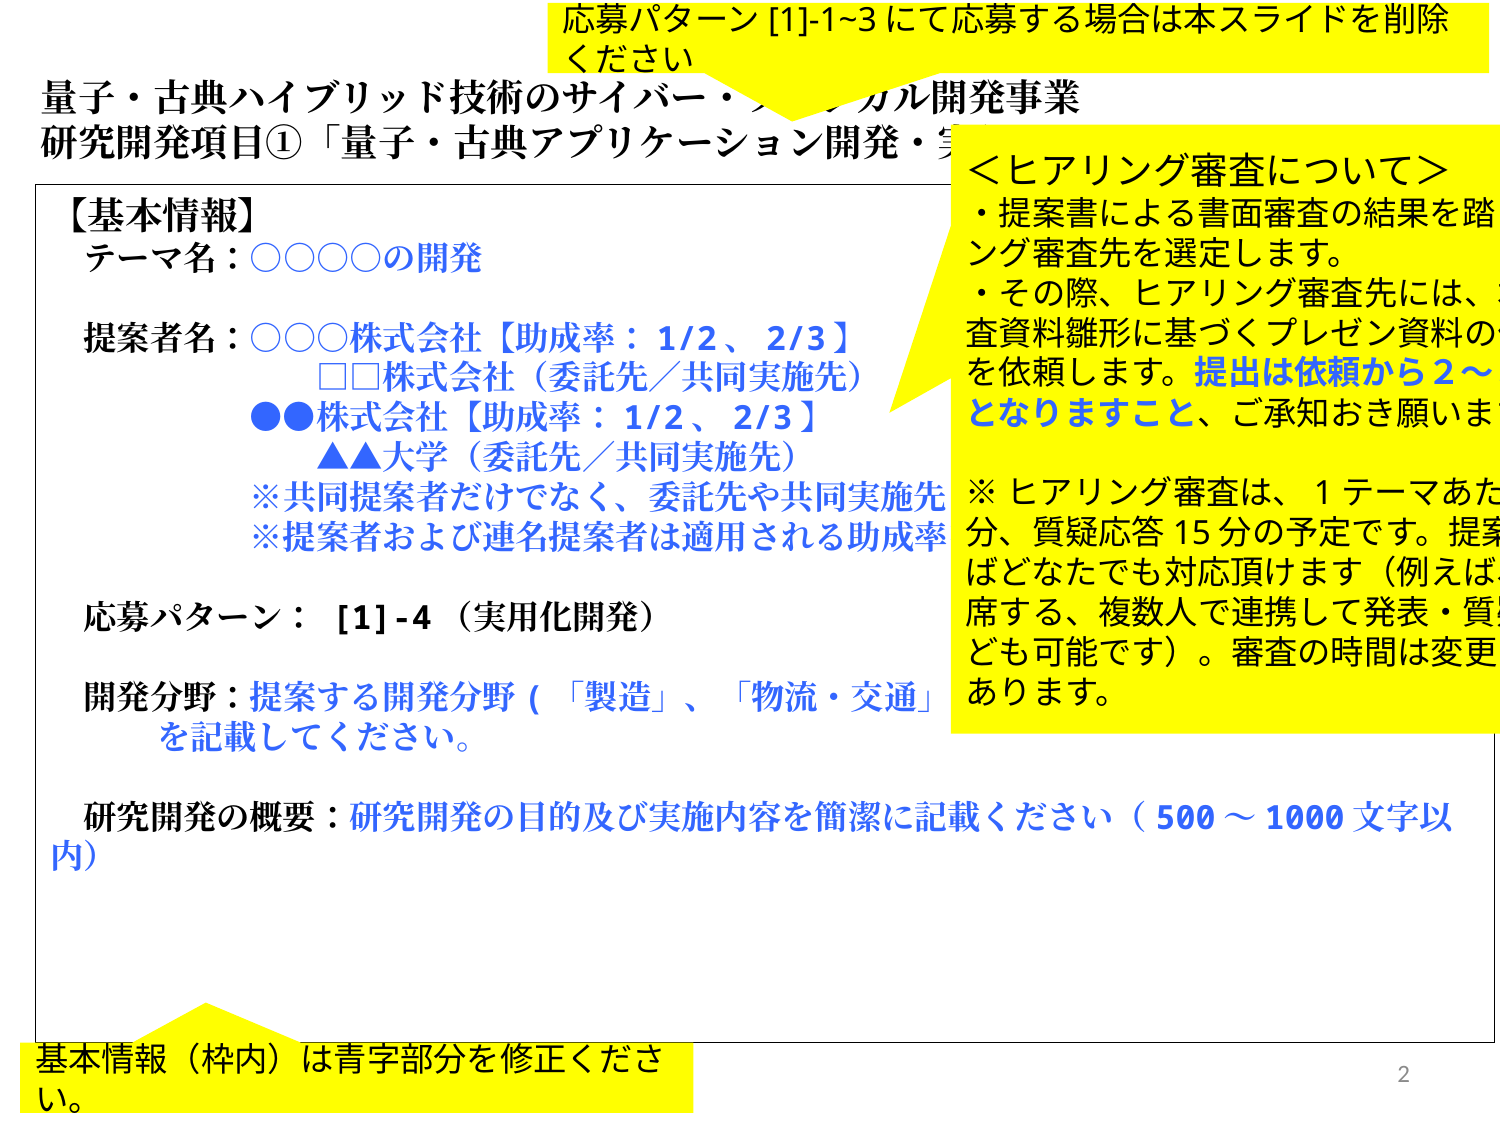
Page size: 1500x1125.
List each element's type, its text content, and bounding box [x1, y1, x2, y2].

slide_number 2 [1074, 1042, 1425, 1103]
text_box 基本情報（枠内）は青字部分を修正ください。 [18, 1000, 696, 1115]
text_box 応募パターン[1]-1~3にて応募する場合は本スライドを削除ください [545, 0, 1492, 124]
text_box ＜ヒアリング審査について＞ ・提案書による書面審査の結果を踏まえて、ヒアリング審査先を選定します。 ・その際、ヒアリング審査先には、本ヒアリング審査資料雛形に基づくプレゼン資料の作成および提出を依頼します。提出は依頼から２～３日後と短納期となりますこと、ご承知おき願います。 ※ヒアリング審査は、1テーマあたりプレゼン15分、質疑応答15分の予定です。提案関係者であればどなたでも対応頂けます（例えば、再委託先も同席する、複数人で連携して発表・質疑応答を行うなども可能です）。審査の時間は変更になる可能性があります。 [887, 122, 1500, 736]
text_box 【基本情報】 テーマ名：○○○○の開発 提案者名：○○○株式会社【助成率：1/2、2/3】 □□株式会社（委託先／共同実施先） ●●株式会社【助成率：1/2、2/3】 ▲▲大学（委託先／共同実施先） ※共同提案者だけでなく、委託先や共同実施先も記載ください。 ※提案者および連名提案者は適用される助成率を記載ください。 応募パターン： [1]-4（実用化開発） 開発分野：提案する開発分野(「製造」、「物流・交通」、「ネットワーク」) を記載してください。 研究開発の概要：研究開発の目的及び実施内容を簡潔に記載ください（500～1000文字以内） [35, 184, 1495, 1043]
text_box 量子・古典ハイブリッド技術のサイバー・フィジカル開発事業 研究開発項目①「量子・古典アプリケーション開発・実証」 [25, 66, 1467, 167]
